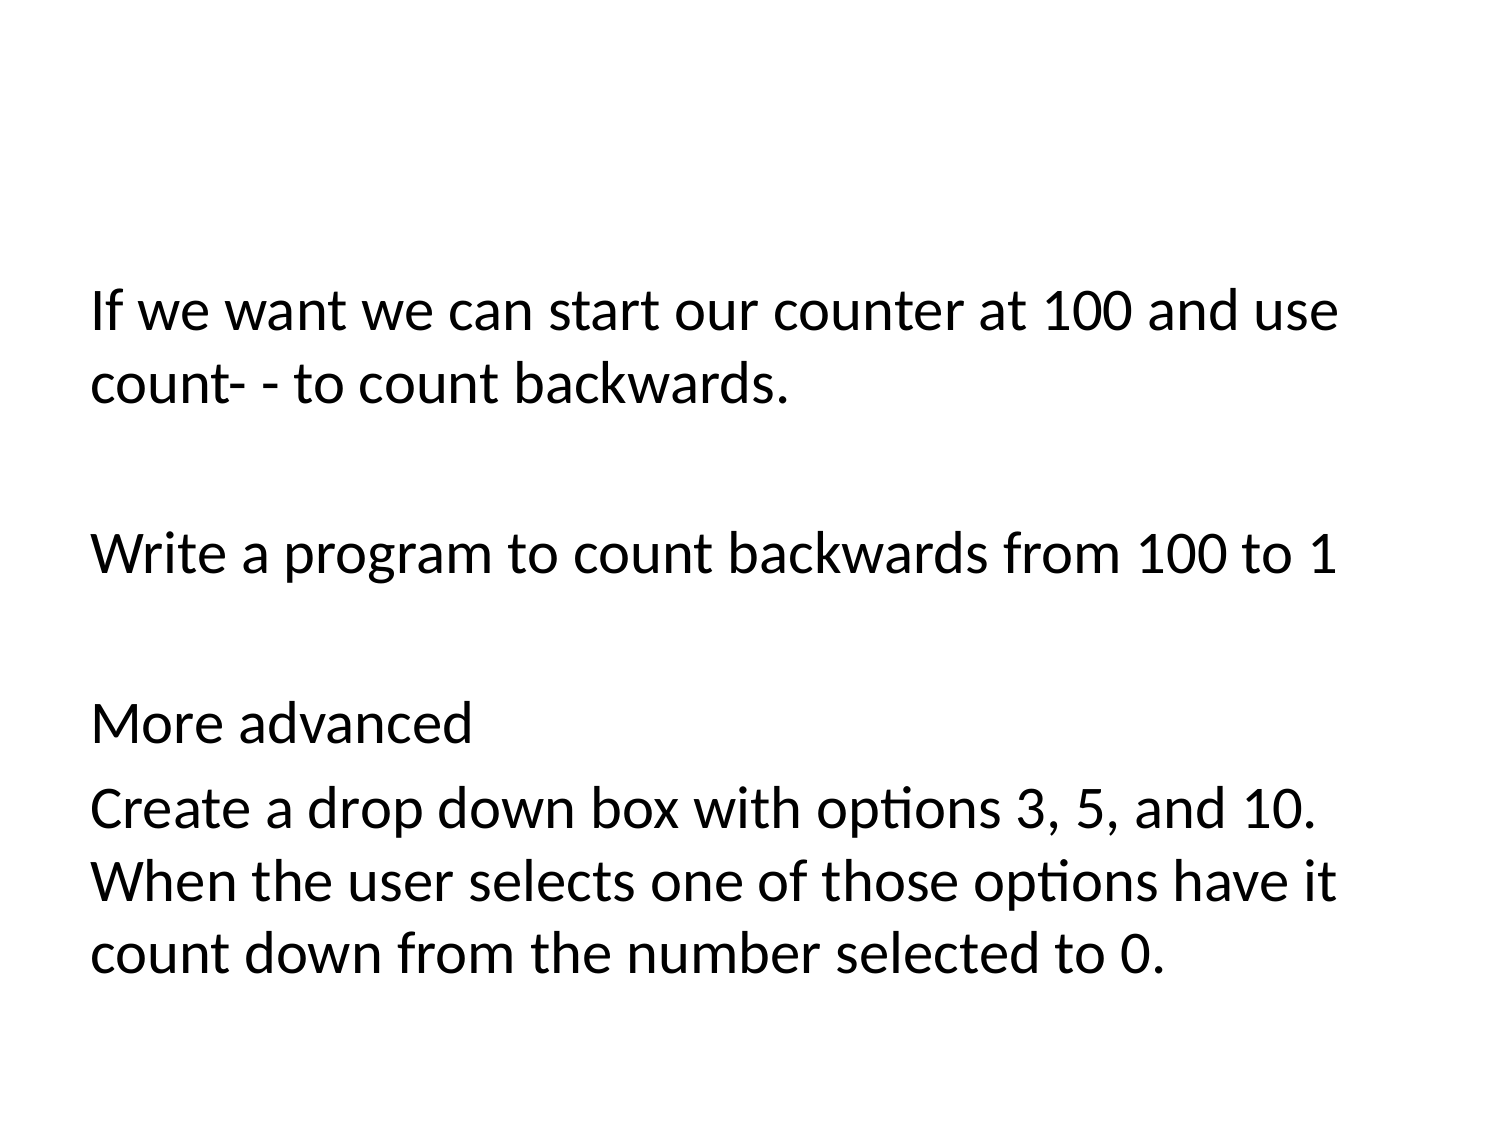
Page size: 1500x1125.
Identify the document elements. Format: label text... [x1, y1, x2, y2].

list If we want we can start our counter at 100 and use count- - to count backwards. Write a program to count backwards from 100 to 1 More advanced Create a drop down box with options 3, 5, and 10. When the user selects one of those options have it count down from the number selected to 0. [75, 262, 1425, 1005]
